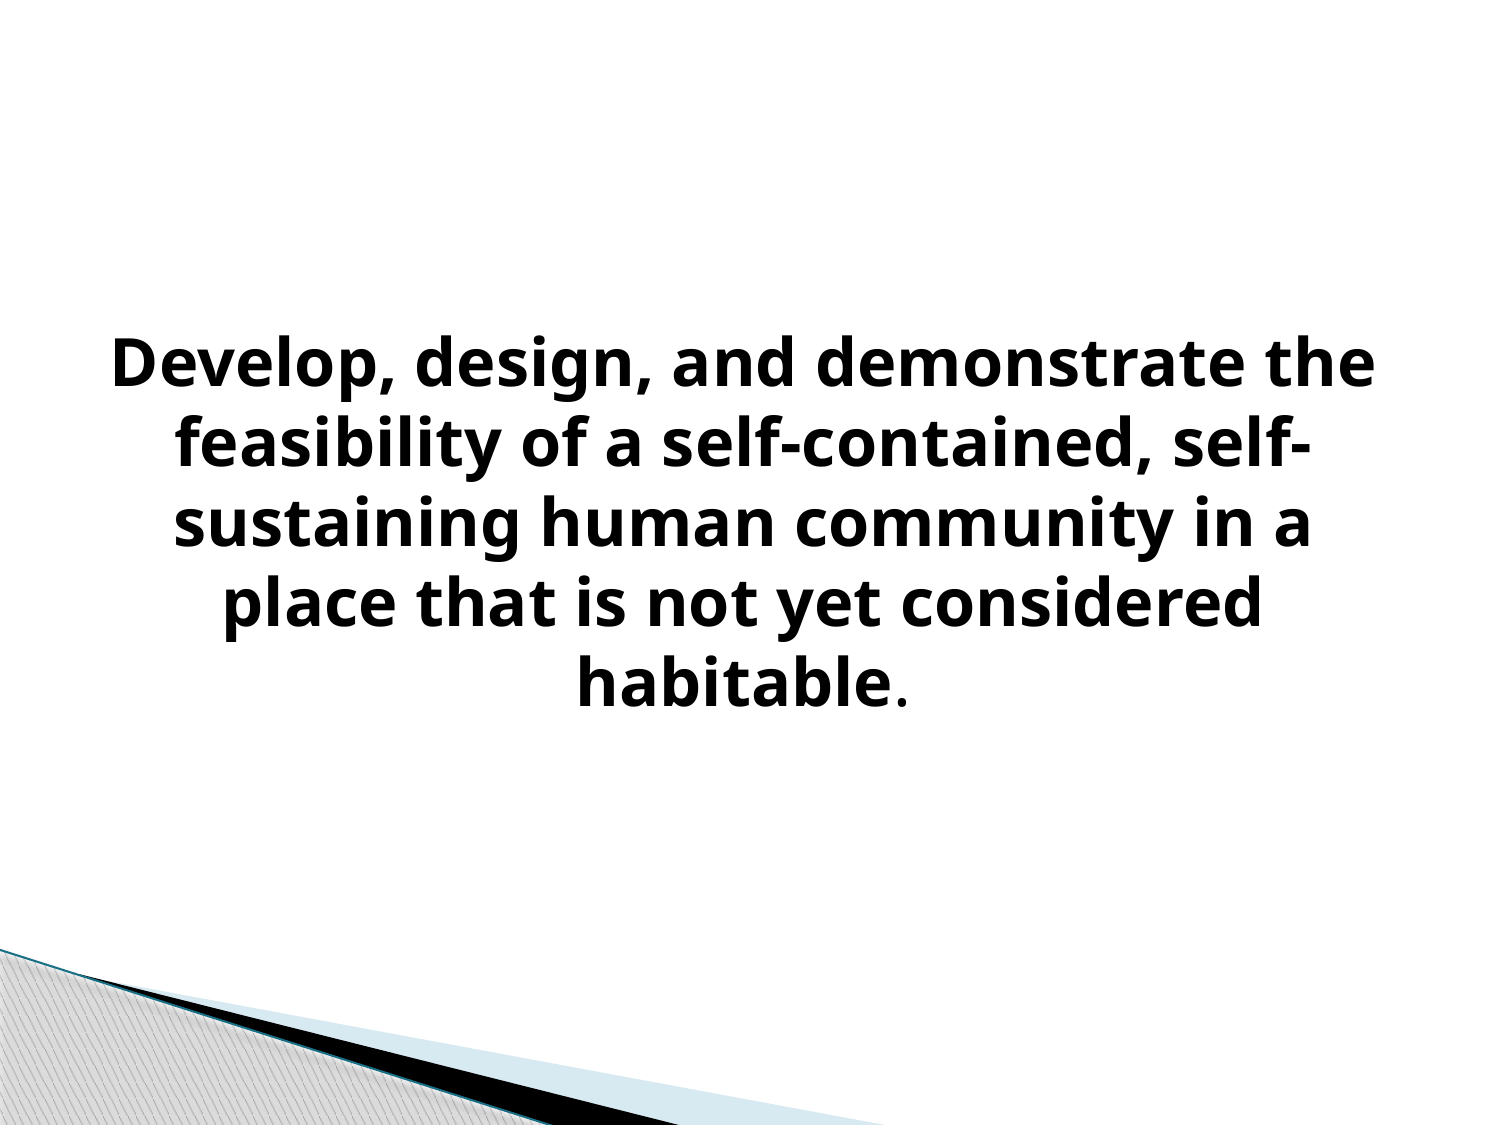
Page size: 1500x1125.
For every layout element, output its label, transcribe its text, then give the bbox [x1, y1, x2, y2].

text_box Develop, design, and demonstrate the feasibility of a self-contained, self-sustaining human community in a place that is not yet considered habitable. [74, 312, 1413, 887]
